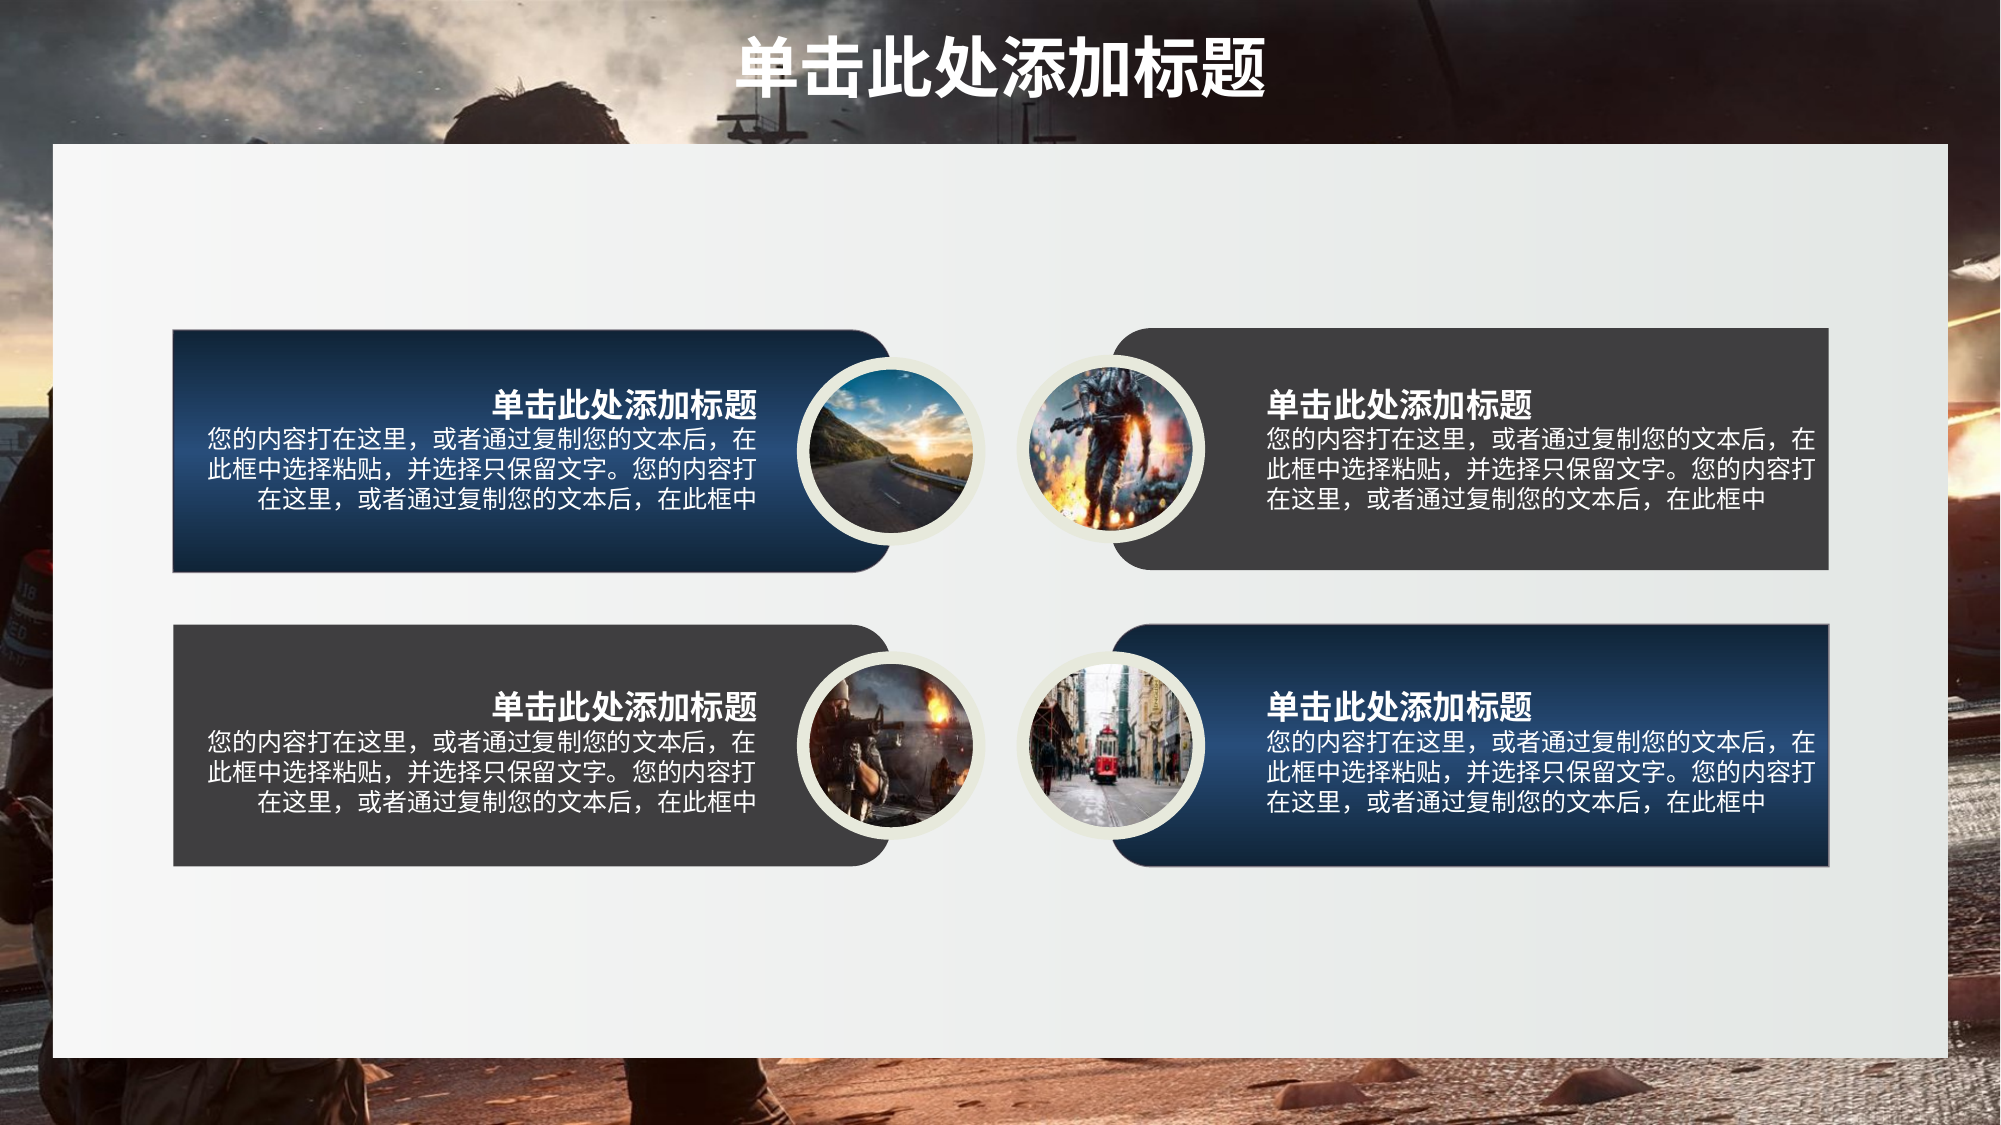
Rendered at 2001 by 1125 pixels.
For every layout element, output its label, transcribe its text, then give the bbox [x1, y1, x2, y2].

picture [0, 0, 2001, 1125]
text_box [1022, 657, 1199, 834]
text_box [1111, 328, 1829, 571]
text_box [1022, 360, 1199, 537]
text_box 单击此处添加标题 您的内容打在这里，或者通过复制您的文本后，在此框中选择粘贴，并选择只保留文字。您的内容打在这里，或者通过复制您的文本后，在此框中 [1252, 679, 1854, 949]
text_box [173, 624, 891, 867]
text_box [173, 330, 891, 573]
text_box 单击此处添加标题 您的内容打在这里，或者通过复制您的文本后，在此框中选择粘贴，并选择只保留文字。您的内容打在这里，或者通过复制您的文本后，在此框中 [1252, 376, 1854, 646]
text_box 单击此处添加标题 [718, 18, 1283, 114]
text_box [52, 144, 1948, 1058]
text_box 单击此处添加标题 您的内容打在这里，或者通过复制您的文本后，在此框中选择粘贴，并选择只保留文字。您的内容打在这里，或者通过复制您的文本后，在此框中 [173, 679, 773, 919]
text_box [803, 363, 980, 540]
text_box [1111, 624, 1829, 867]
text_box [803, 657, 980, 834]
text_box 单击此处添加标题 您的内容打在这里，或者通过复制您的文本后，在此框中选择粘贴，并选择只保留文字。您的内容打在这里，或者通过复制您的文本后，在此框中 [173, 376, 773, 586]
